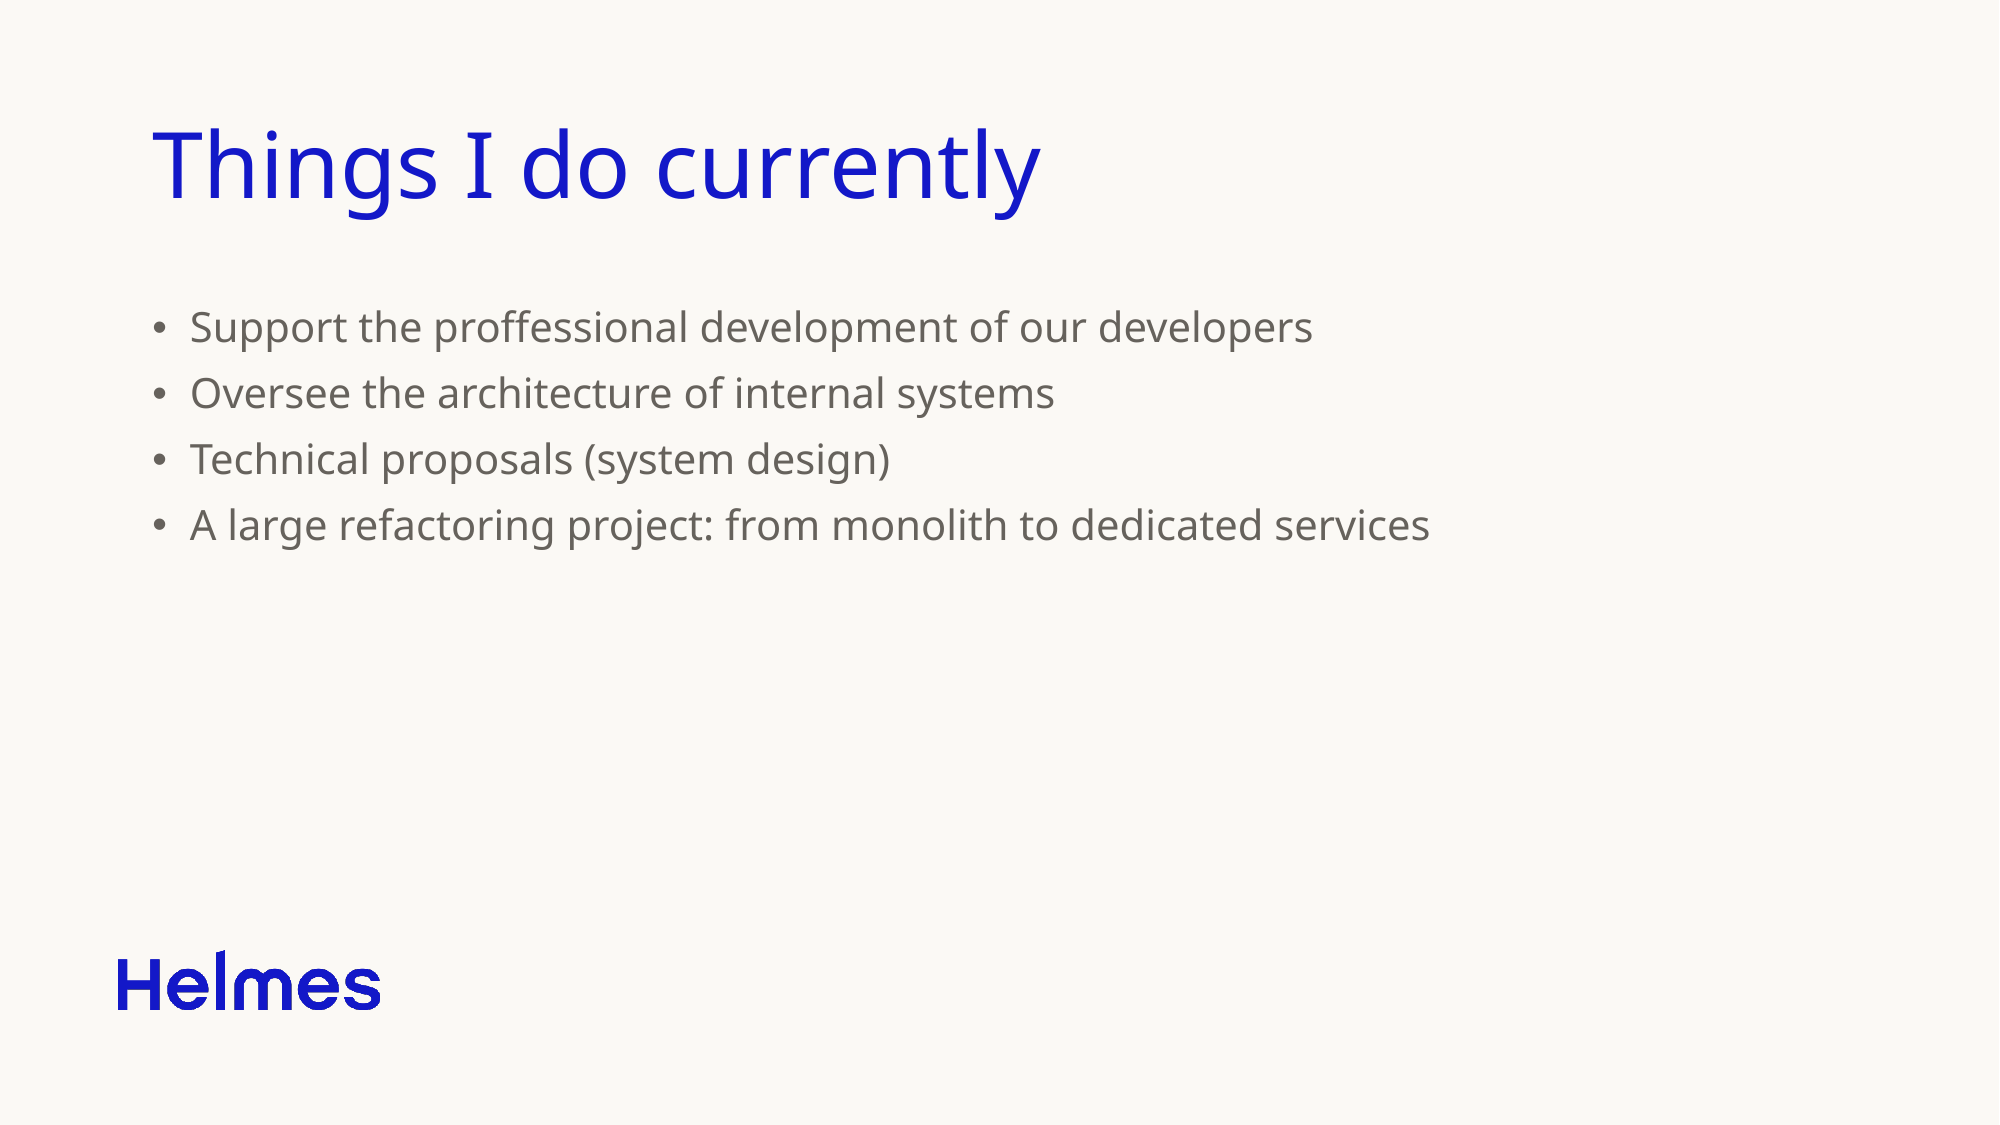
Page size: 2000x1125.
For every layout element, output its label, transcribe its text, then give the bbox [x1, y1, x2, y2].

title Things I do currently [137, 59, 1862, 278]
picture [118, 950, 380, 1010]
list Support the proffessional development of our developers Oversee the architecture of internal systems Technical proposals (system design) A large refactoring project: from monolith to dedicated services [137, 299, 1862, 1014]
